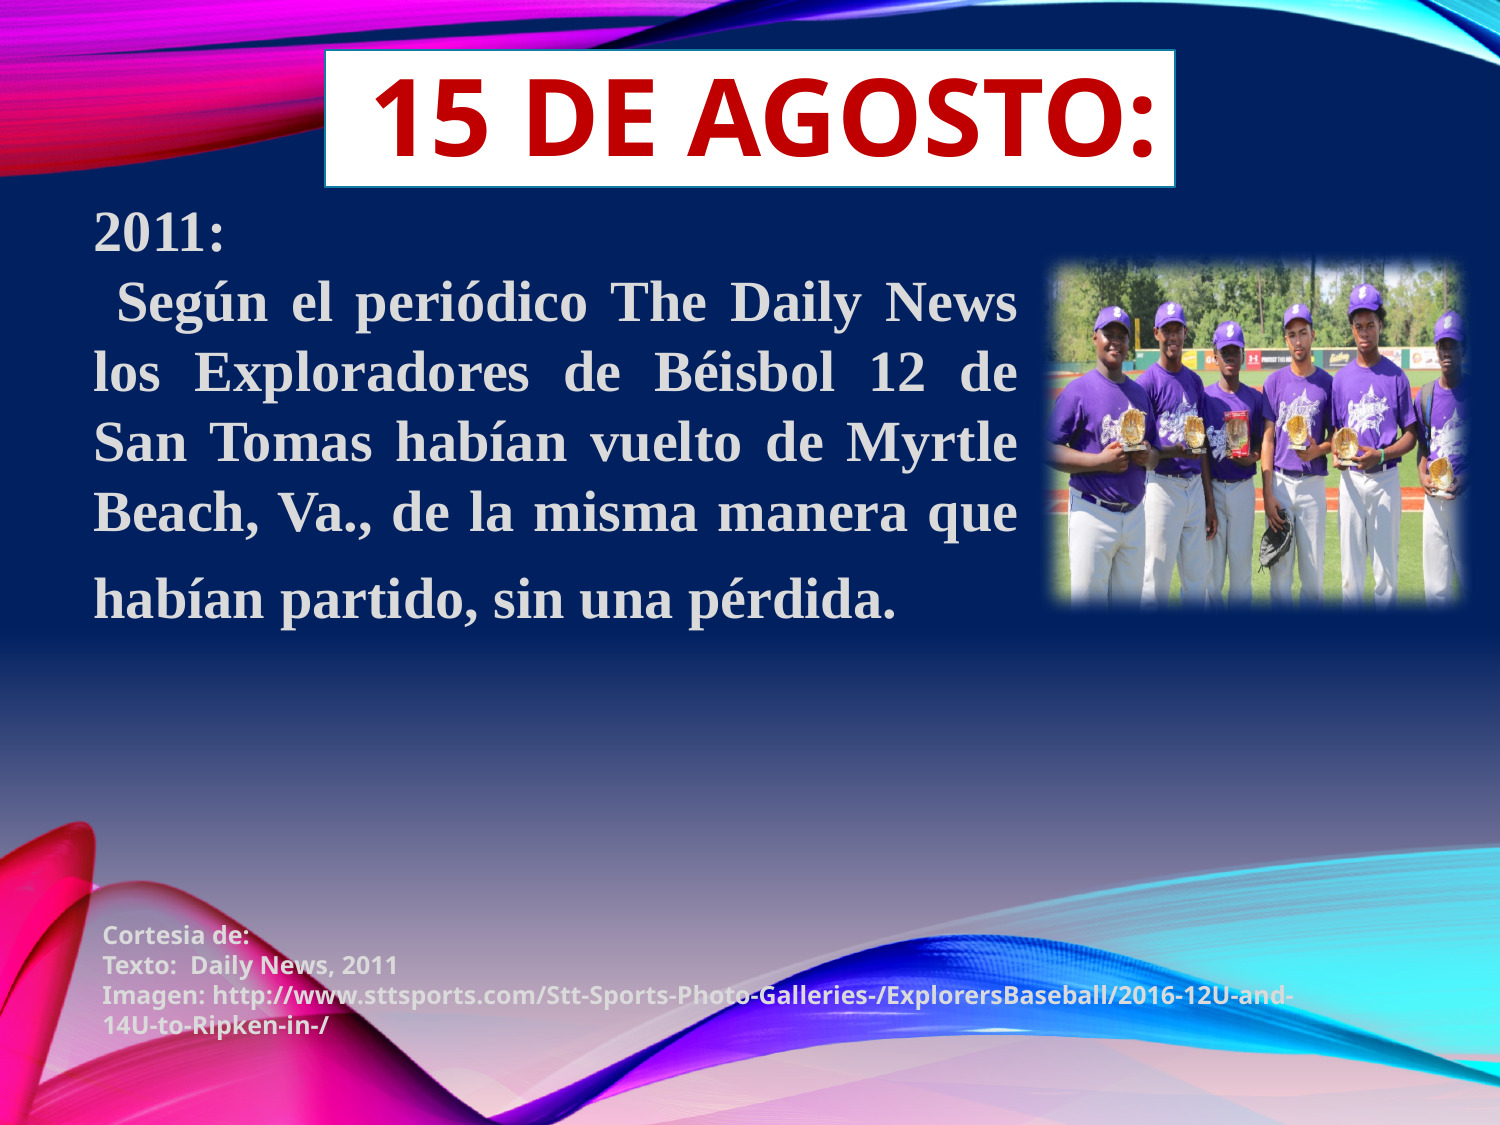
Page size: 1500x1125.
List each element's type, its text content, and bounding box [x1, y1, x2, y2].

text_box 2011: Según el periódico The Daily News los Exploradores de Béisbol 12 de San Tomas habían vuelto de Myrtle Beach, Va., de la misma manera que habían partido, sin una pérdida. [87, 187, 1025, 850]
picture [0, 0, 1500, 178]
text_box Cortesia de: Texto: Daily News, 2011 Imagen: http://www.sttsports.com/Stt-Sports-Photo-Galleries-/ExplorersBaseball/2016-12U-and-14U-to-Ripken-in-/ [87, 912, 1350, 1047]
title 15 DE AGOSTO: [324, 49, 1176, 188]
picture [1037, 249, 1476, 617]
picture [0, 819, 1500, 1125]
